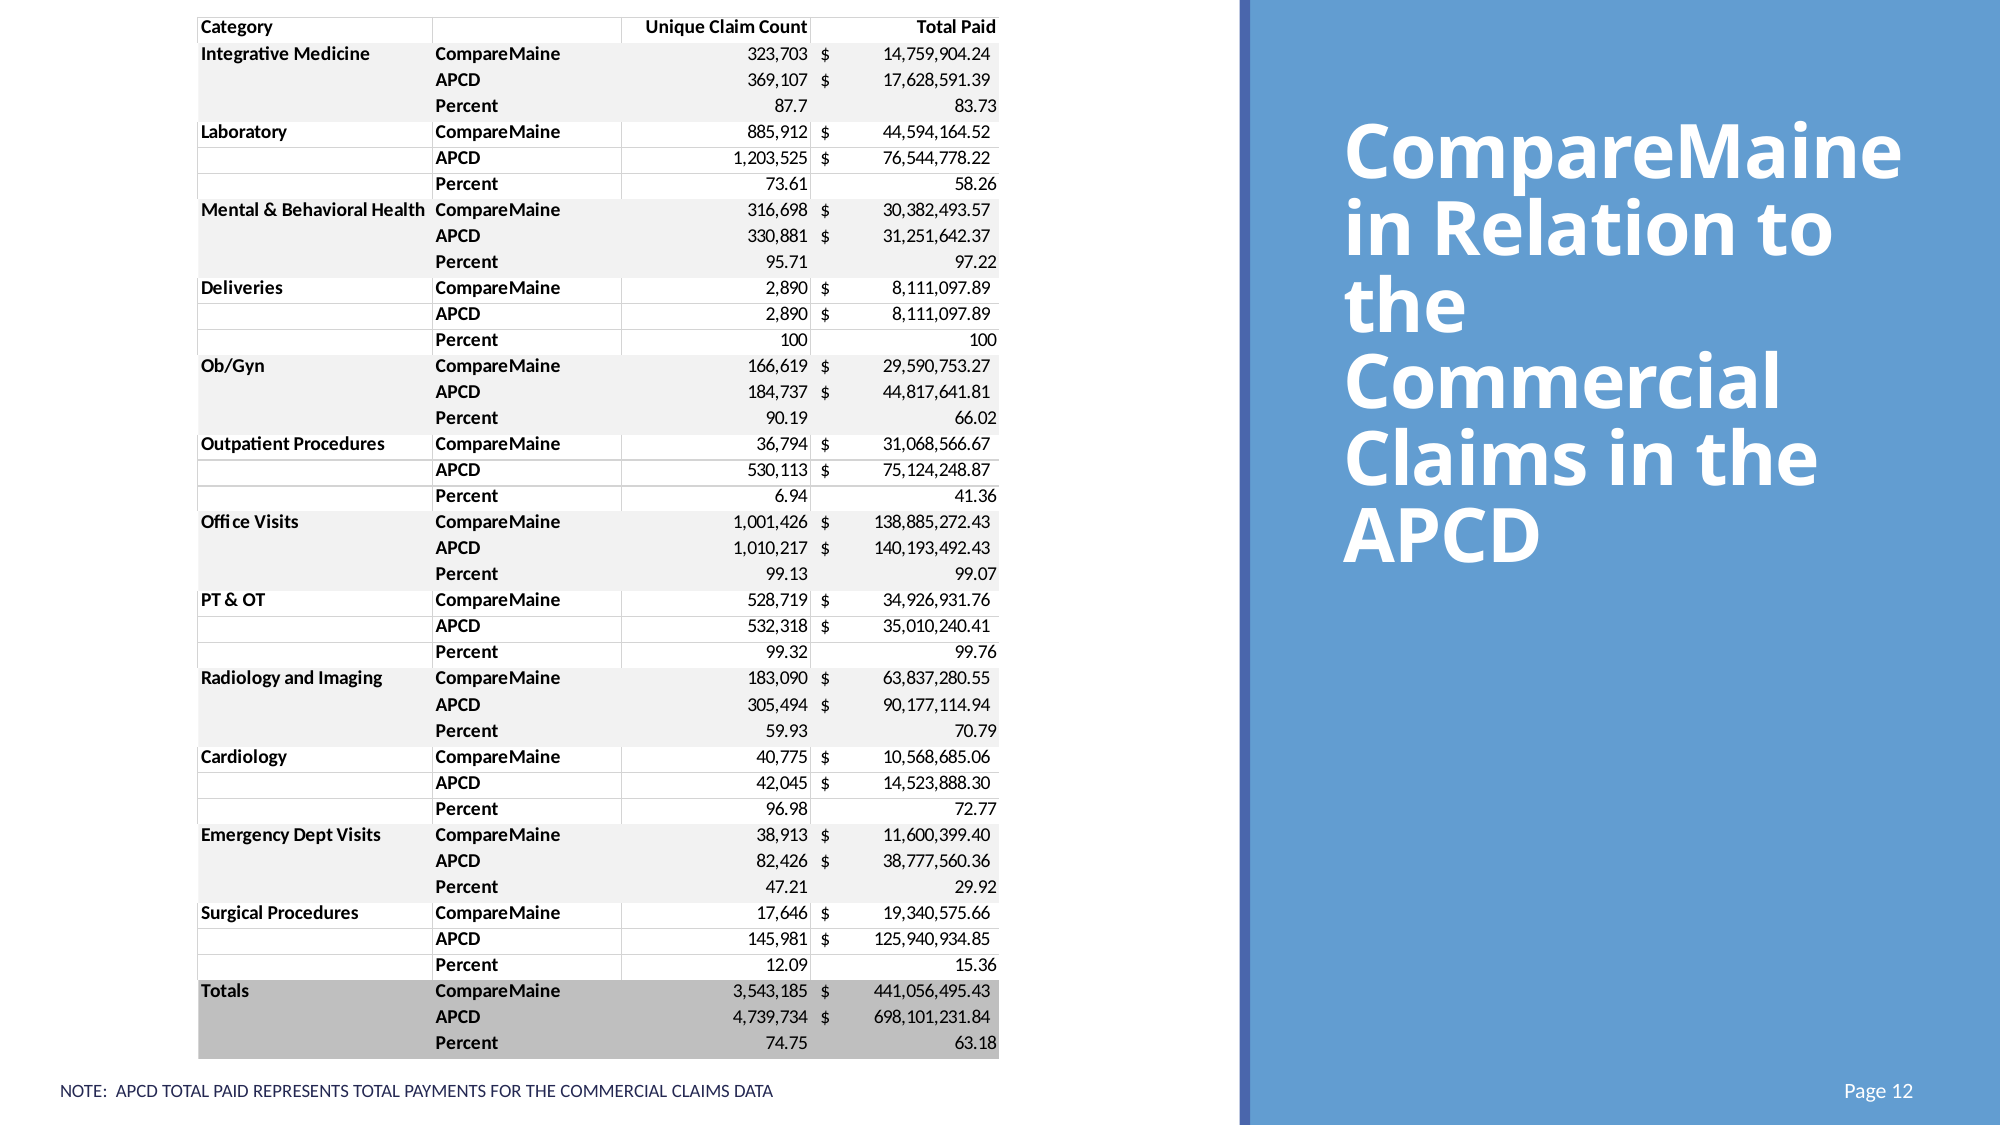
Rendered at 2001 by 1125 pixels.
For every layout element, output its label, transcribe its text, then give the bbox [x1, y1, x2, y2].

text_box [1238, 723, 1251, 1125]
picture [196, 16, 1001, 1061]
slide_number Page 12 [1809, 1059, 1929, 1120]
text_box [0, 0, 1238, 1125]
text_box [1251, 0, 2000, 1125]
title CompareMaine in Relation to the Commercial Claims in the APCD [1328, 104, 1929, 585]
text_box [1238, 0, 1251, 710]
footer Note: APCD Total Paid represents total payments for the commercial claims data [45, 1059, 1202, 1120]
